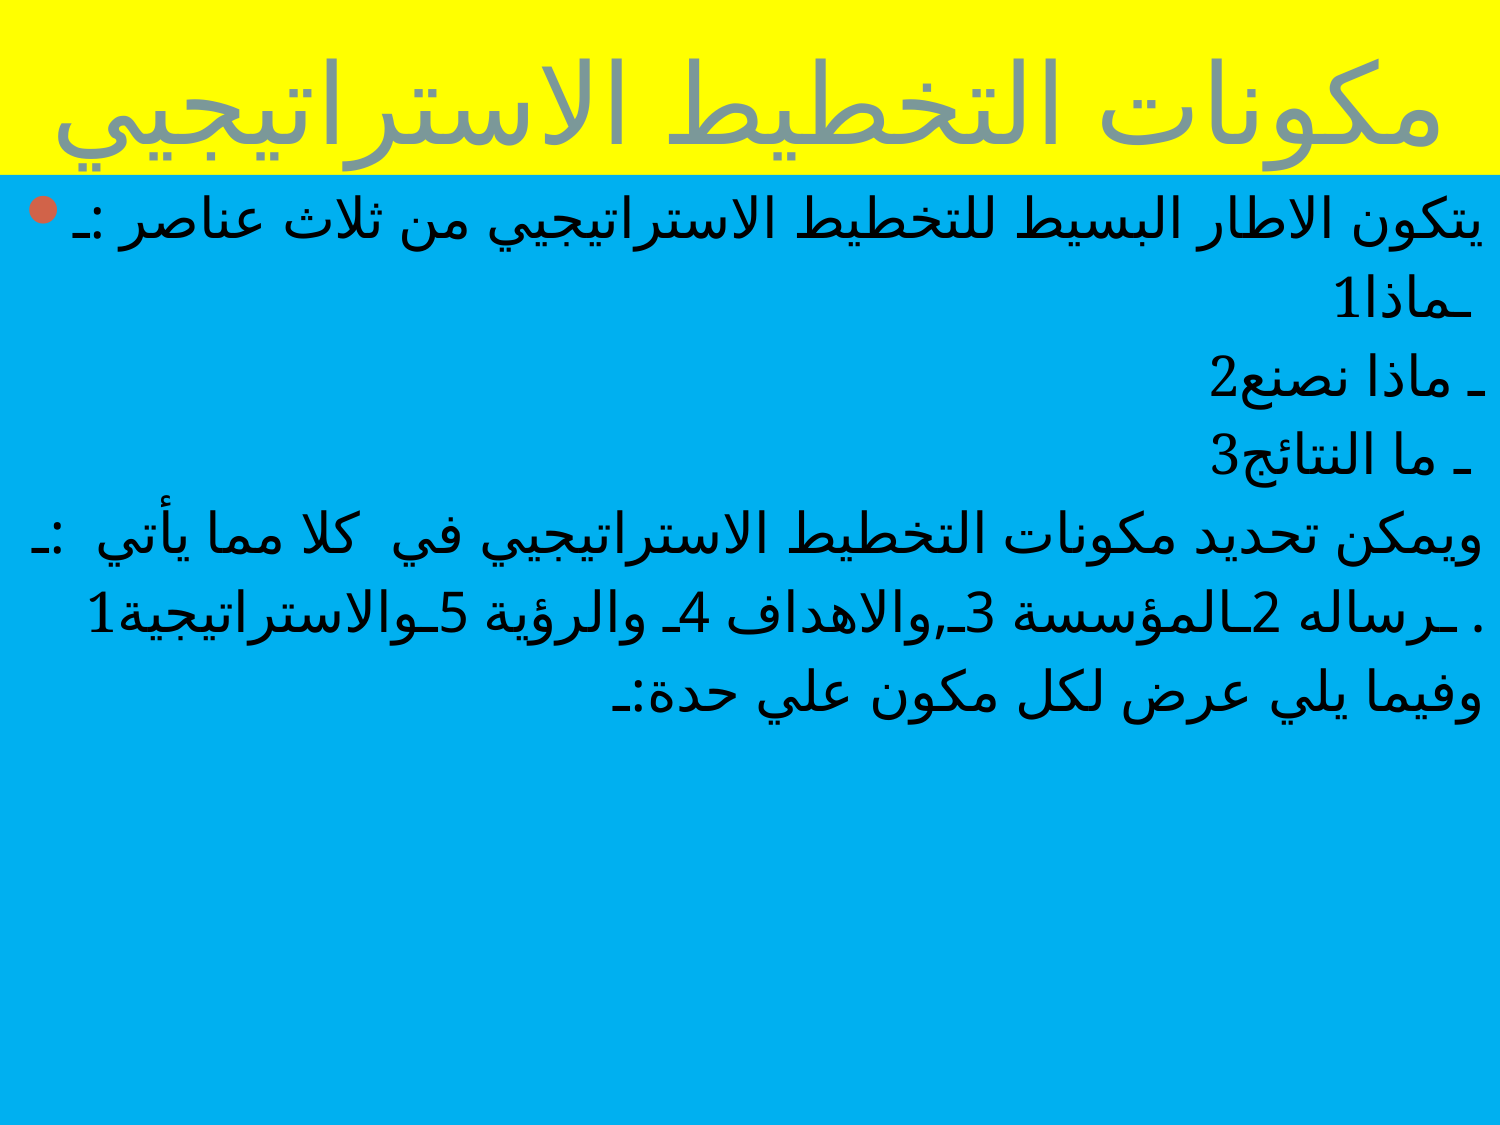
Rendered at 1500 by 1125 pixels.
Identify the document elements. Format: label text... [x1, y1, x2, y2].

list يتكون الاطار البسيط للتخطيط الاستراتيجيي من ثلاث عناصر :ـ 1ـماذا 2ـ ماذا نصنع 3ـ ما النتائج ويمكن تحديد مكونات التخطيط الاستراتيجيي في كلا مما يأتي :ـ 1ـرساله 2ـالمؤسسة 3ـ,والاهداف 4ـ والرؤية 5ـوالاستراتيجية . وفيما يلي عرض لكل مكون علي حدة:ـ [0, 174, 1500, 1125]
title مكونات التخطيط الاستراتيجيي [0, 0, 1500, 174]
